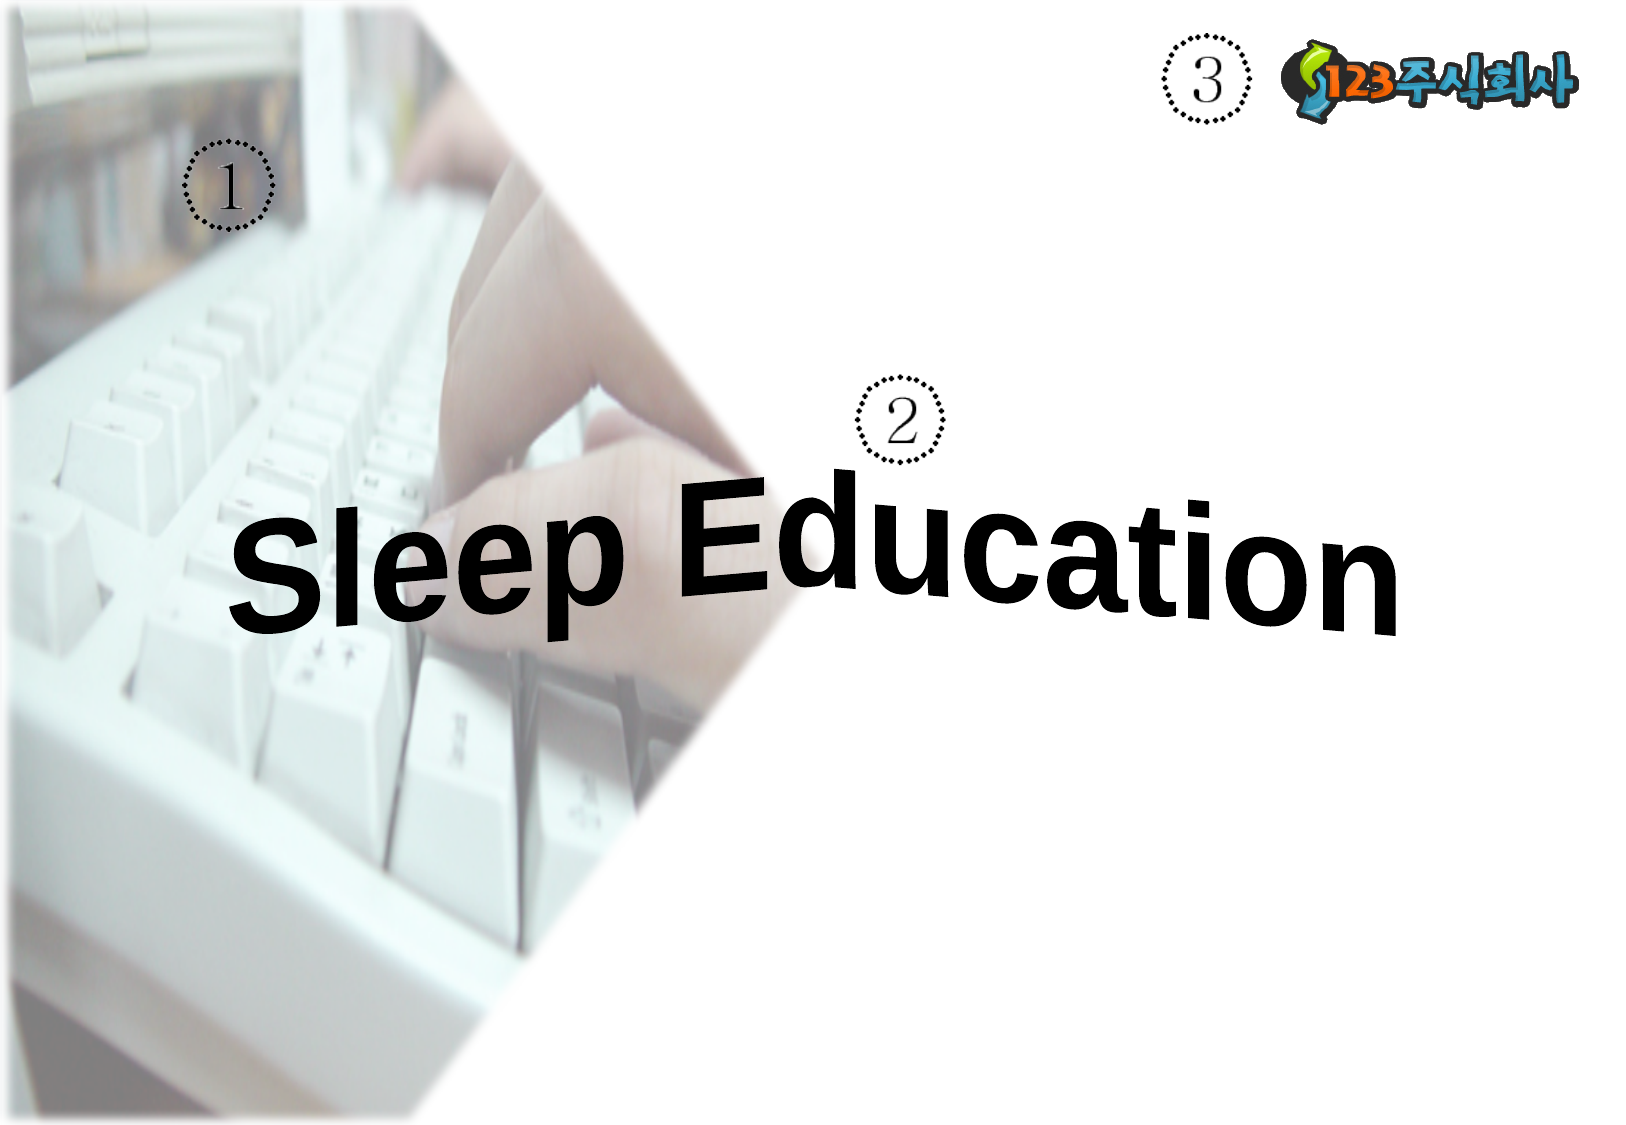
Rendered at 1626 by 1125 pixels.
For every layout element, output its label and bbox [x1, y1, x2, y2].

picture [179, 137, 279, 234]
picture [1266, 24, 1592, 137]
text_box [17, 16, 809, 1110]
picture [852, 373, 949, 467]
picture [1160, 33, 1254, 128]
